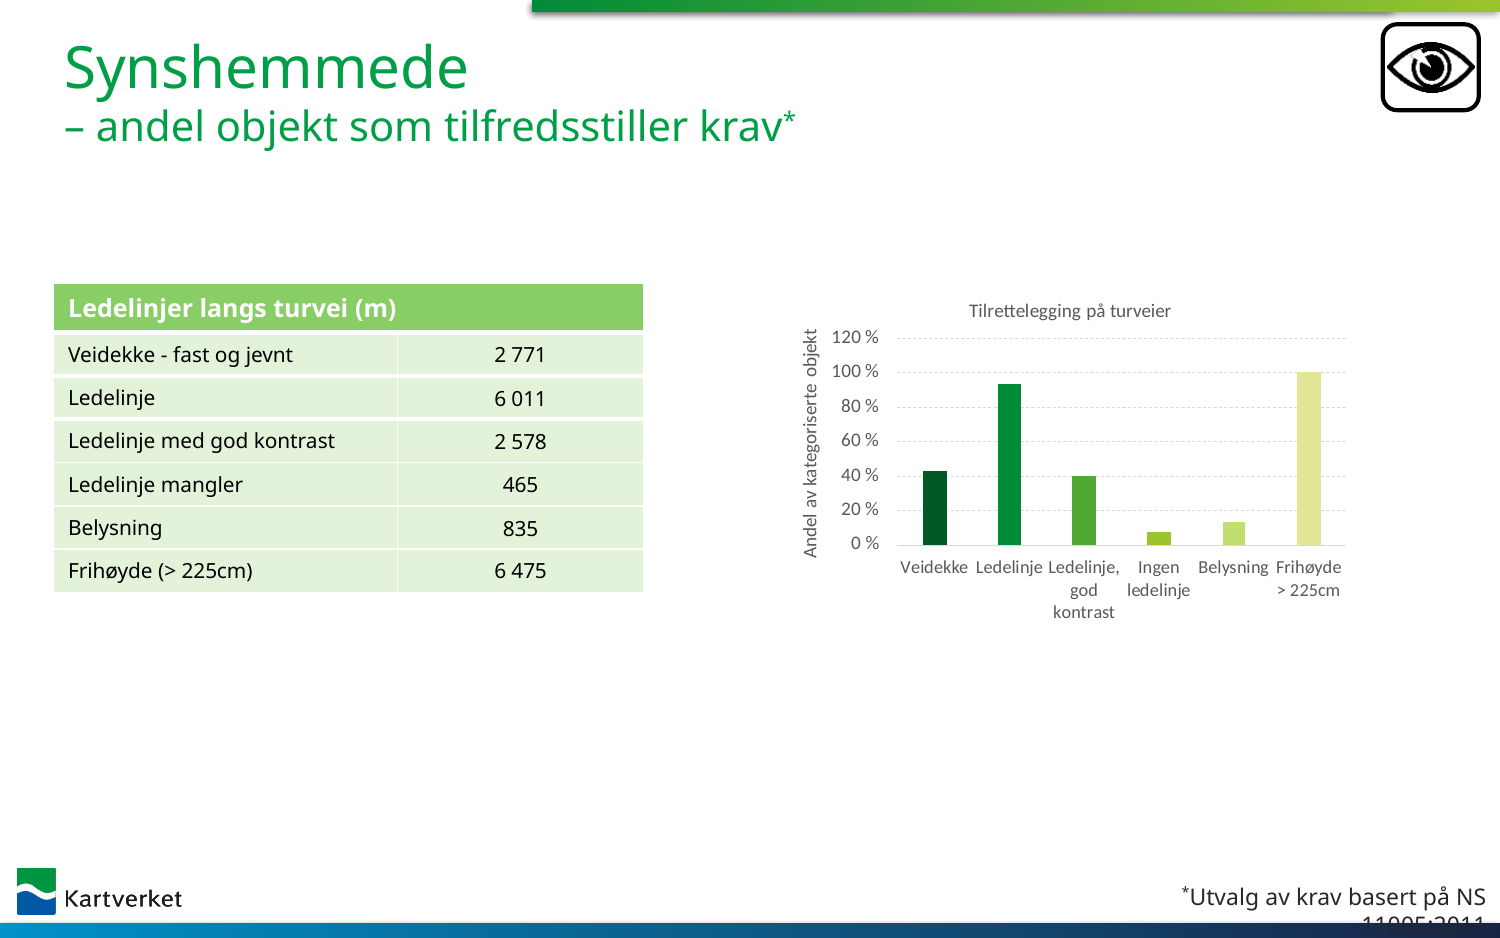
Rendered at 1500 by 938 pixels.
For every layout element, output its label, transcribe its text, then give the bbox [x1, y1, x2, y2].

table_cell Veidekke - fast og jevnt [54, 335, 397, 374]
table_cell Ledelinje med god kontrast [54, 421, 397, 462]
table_cell Ledelinje [54, 378, 397, 417]
table_cell 6 011 [398, 378, 643, 417]
text_box Synshemmede – andel objekt som tilfredsstiller krav* [49, 24, 1431, 158]
table_cell Ledelinje mangler [54, 463, 397, 505]
text_box *Utvalg av krav basert på NS 11005:2011 [1068, 873, 1500, 938]
table_cell 2 578 [398, 421, 643, 462]
table_cell 2 771 [398, 335, 643, 374]
picture [791, 291, 1349, 630]
table_cell 465 [398, 463, 643, 505]
table_header Ledelinjer langs turvei (m) [54, 284, 643, 330]
table_cell Frihøyde (> 225cm) [54, 550, 397, 592]
table_cell 835 [398, 507, 643, 548]
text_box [1382, 24, 1480, 111]
table_cell Belysning [54, 507, 397, 548]
table_cell 6 475 [398, 550, 643, 592]
